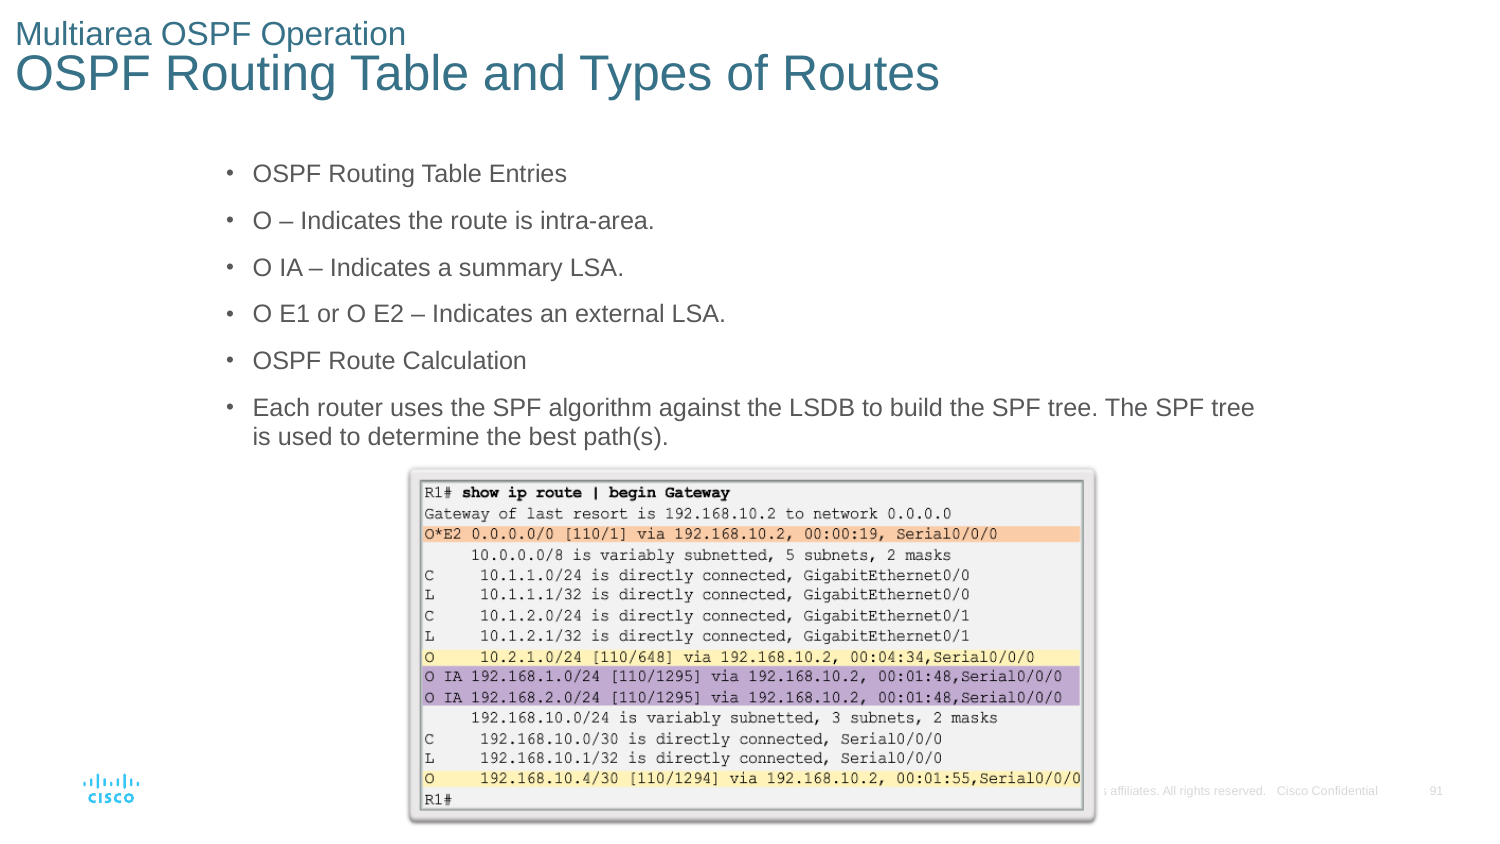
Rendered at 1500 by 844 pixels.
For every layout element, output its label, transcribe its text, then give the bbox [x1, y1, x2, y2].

list OSPF Routing Table Entries O – Indicates the route is intra-area. O IA – Indicates a summary LSA. O E1 or O E2 – Indicates an external LSA. OSPF Route Calculation Each router uses the SPF algorithm against the LSDB to build the SPF tree. The SPF tree is used to determine the best path(s). [211, 152, 1286, 460]
picture [403, 459, 1105, 831]
title Multiarea OSPF Operation OSPF Routing Table and Types of Routes [0, 0, 1369, 121]
